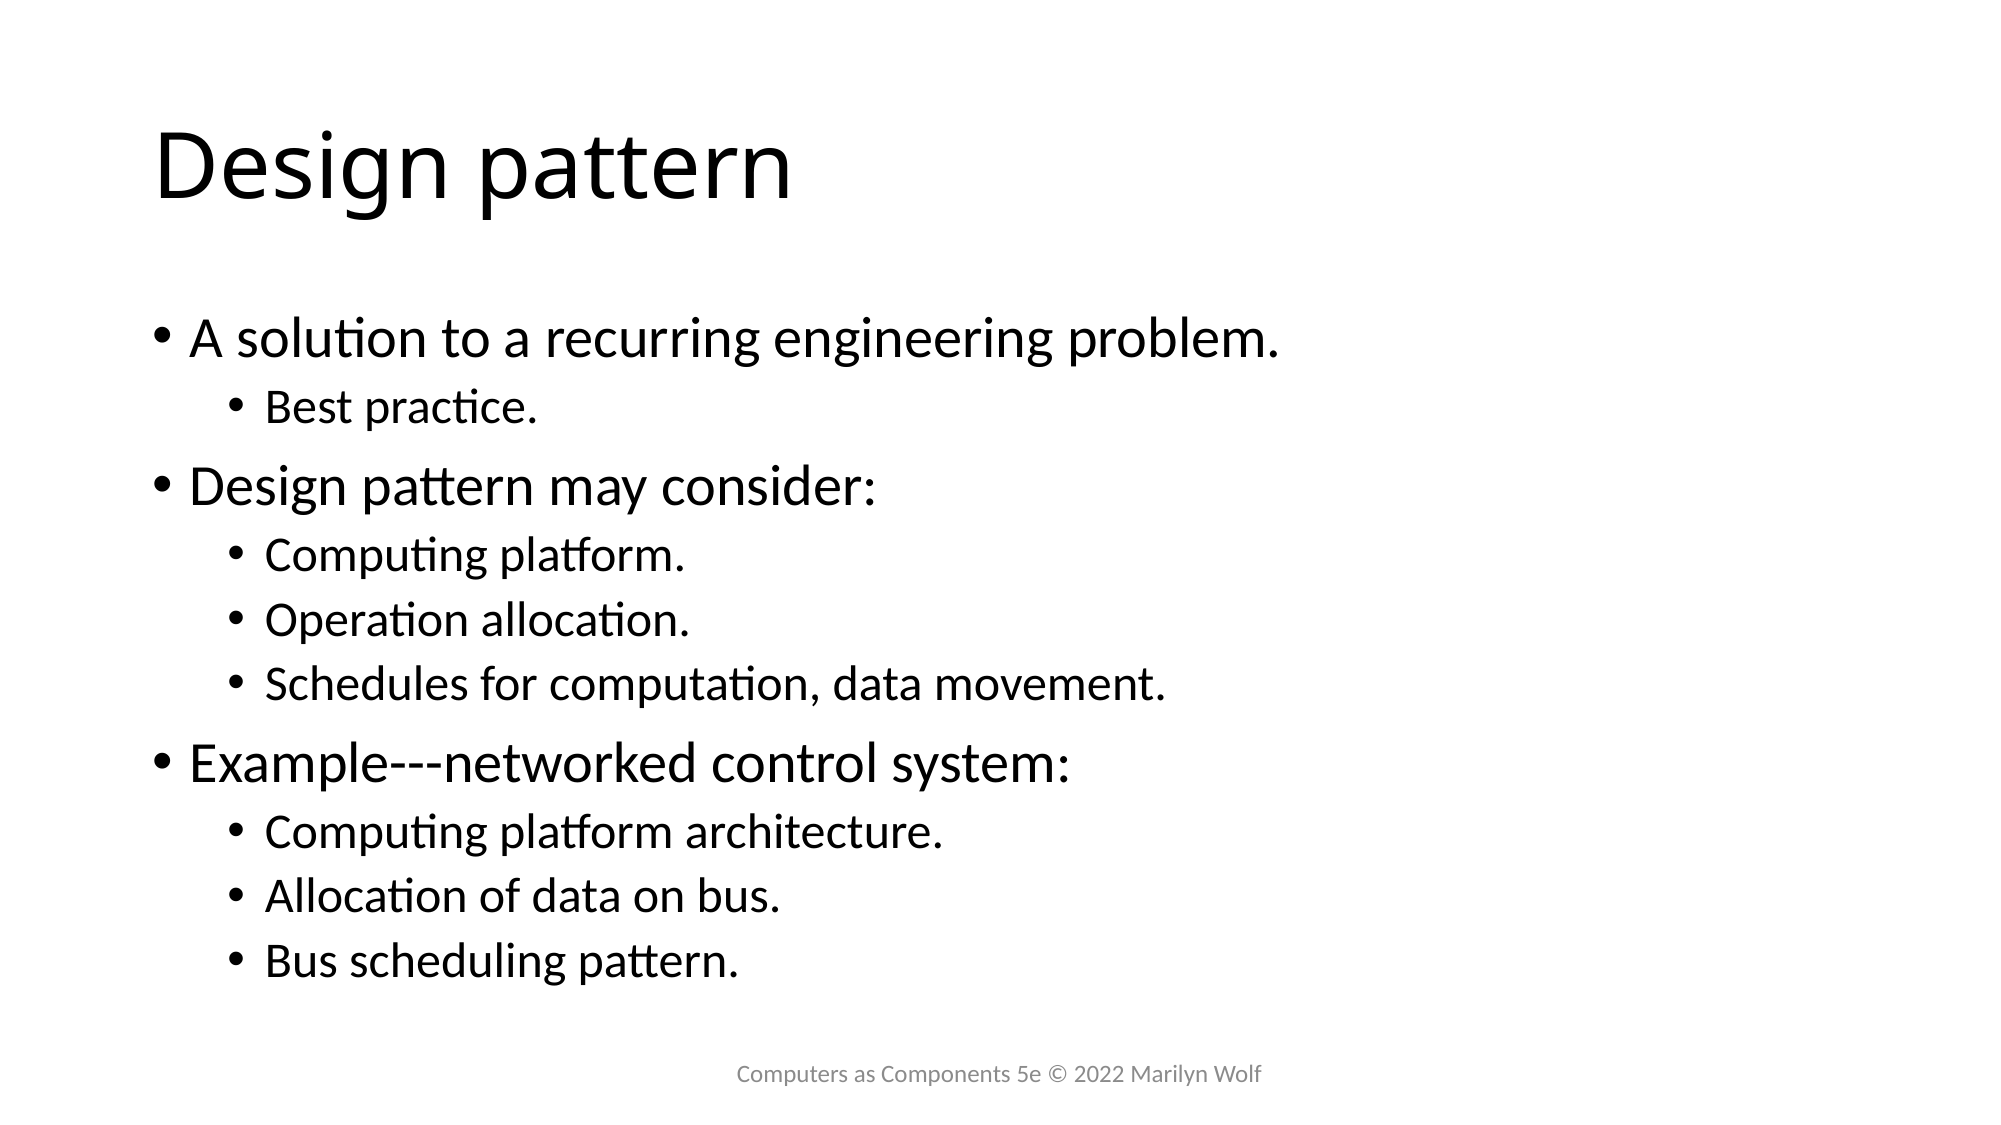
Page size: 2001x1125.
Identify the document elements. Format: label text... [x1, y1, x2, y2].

list A solution to a recurring engineering problem. Best practice. Design pattern may consider: Computing platform. Operation allocation. Schedules for computation, data movement. Example---networked control system: Computing platform architecture. Allocation of data on bus. Bus scheduling pattern. [137, 299, 1863, 1014]
footer Computers as Components 5e © 2022 Marilyn Wolf [662, 1042, 1338, 1103]
title Design pattern [137, 59, 1863, 278]
